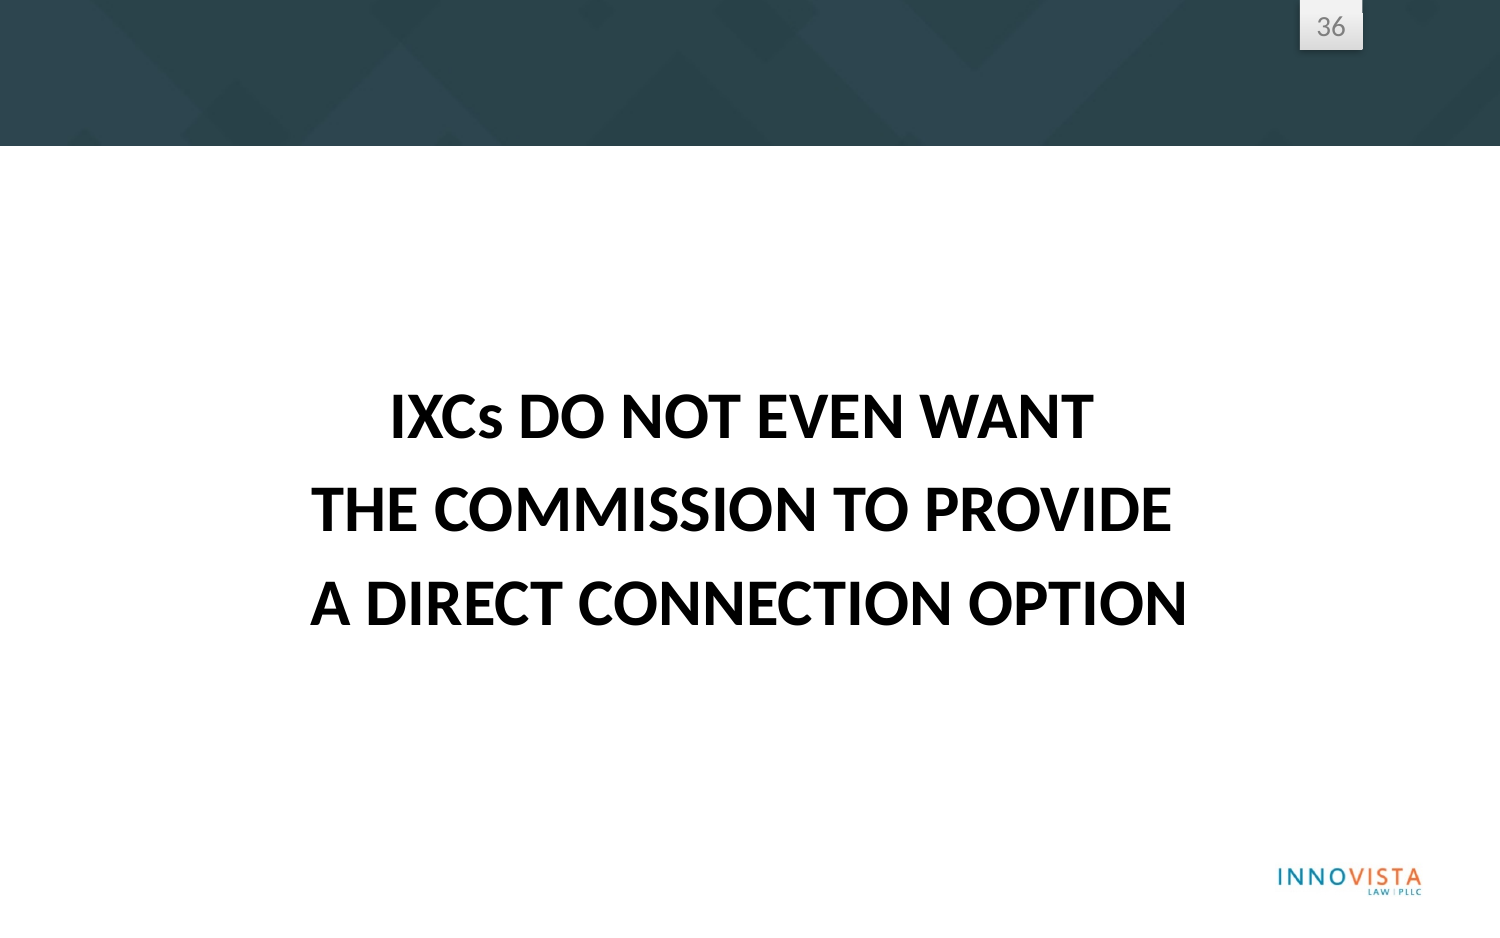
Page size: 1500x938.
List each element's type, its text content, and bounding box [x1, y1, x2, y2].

picture [0, 0, 1500, 146]
list IXCs DO NOT EVEN WANT THE COMMISSION TO PROVIDE A DIRECT CONNECTION OPTION [75, 218, 1425, 838]
picture [1275, 862, 1425, 897]
